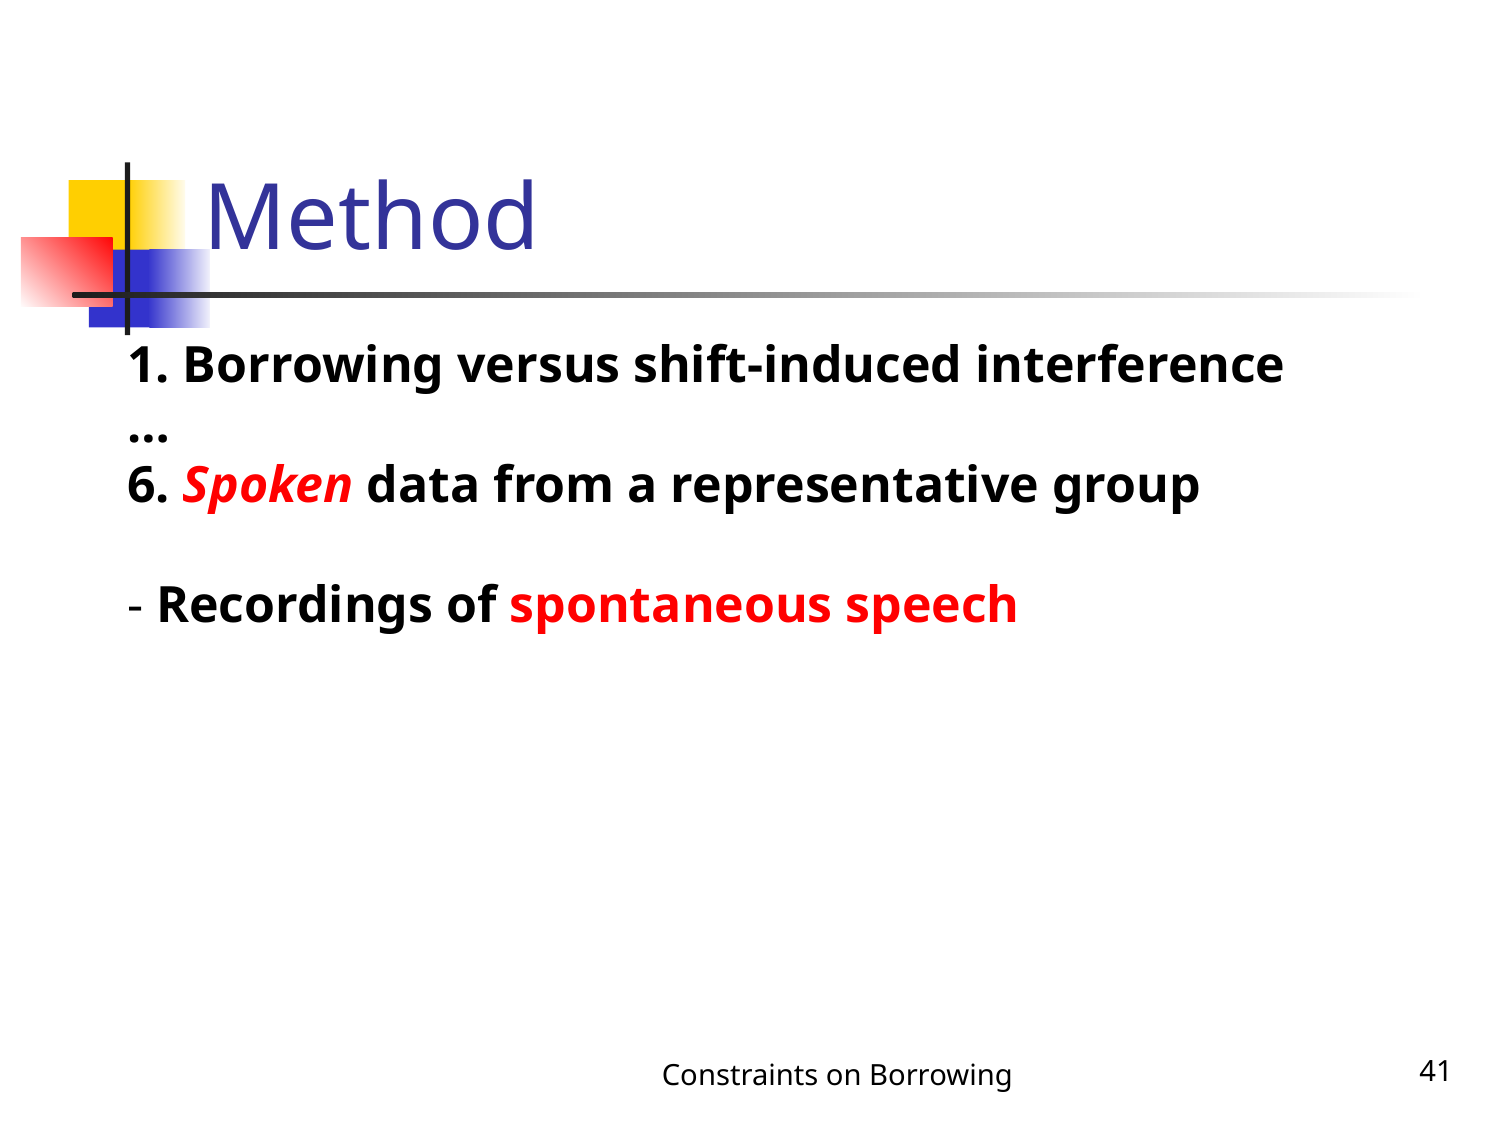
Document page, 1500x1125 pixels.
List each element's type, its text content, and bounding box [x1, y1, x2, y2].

footer Constraints on Borrowing [599, 1023, 1076, 1100]
text_box 1. Borrowing versus shift-induced interference … 6. Spoken data from a representative group - Recordings of spontaneous speech [112, 324, 1388, 640]
slide_number 41 [1154, 1023, 1468, 1100]
title Method [188, 34, 1468, 276]
